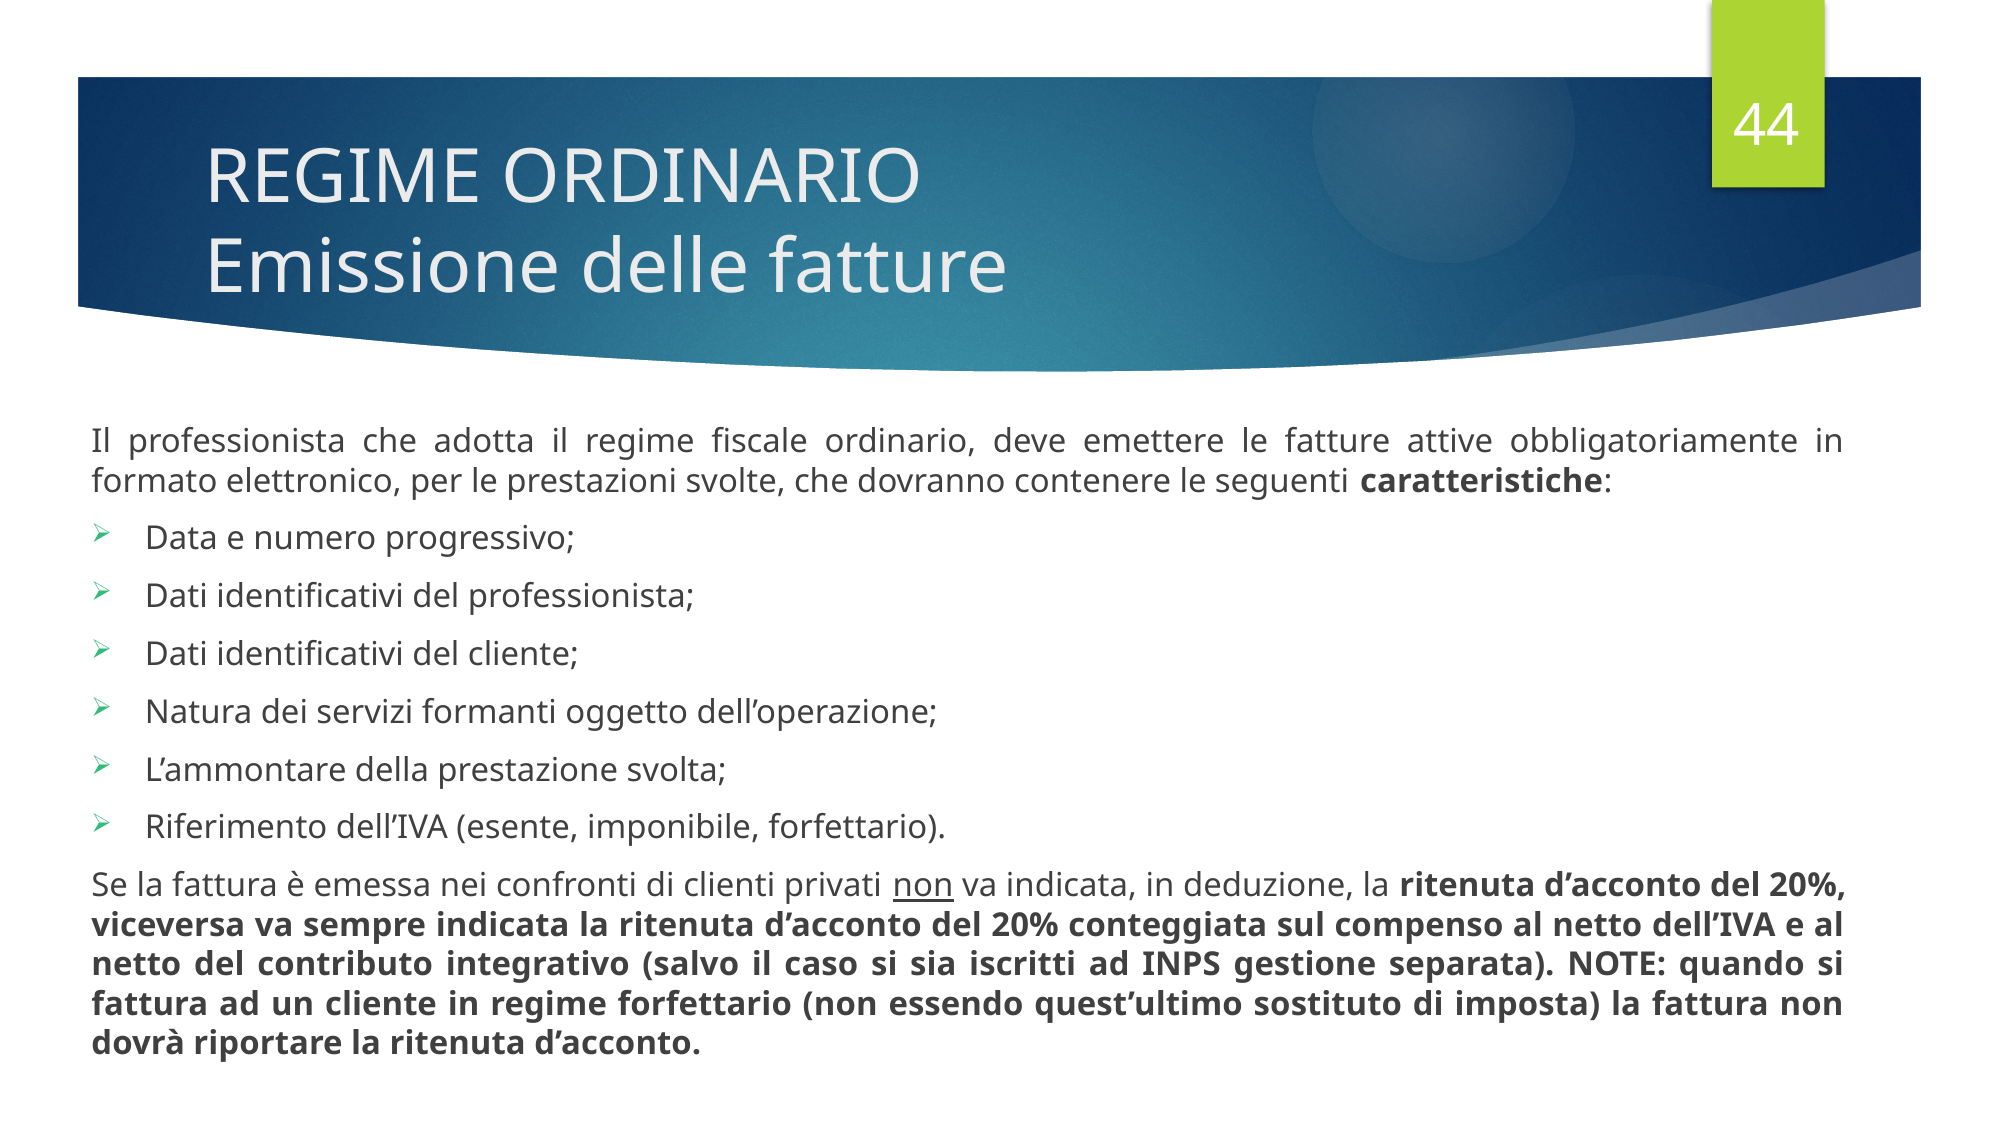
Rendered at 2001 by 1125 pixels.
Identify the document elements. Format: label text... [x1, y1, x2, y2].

title REGIME ORDINARIO Emissione delle fatture [189, 159, 1627, 276]
slide_number 44 [1698, 48, 1836, 175]
list Il professionista che adotta il regime fiscale ordinario, deve emettere le fatture attive obbligatoriamente in formato elettronico, per le prestazioni svolte, che dovranno contenere le seguenti caratteristiche: Data e numero progressivo; Dati identificativi del professionista; Dati identificativi del cliente; Natura dei servizi formanti oggetto dell’operazione; L’ammontare della prestazione svolta; Riferimento dell’IVA (esente, imponibile, forfettario). Se la fattura è emessa nei confronti di clienti privati non va indicata, in deduzione, la ritenuta d’acconto del 20%, viceversa va sempre indicata la ritenuta d’acconto del 20% conteggiata sul compenso al netto dell’IVA e al netto del contributo integrativo (salvo il caso si sia iscritti ad INPS gestione separata). NOTE: quando si fattura ad un cliente in regime forfettario (non essendo quest’ultimo sostituto di imposta) la fattura non dovrà riportare la ritenuta d’acconto. [76, 412, 1863, 1077]
